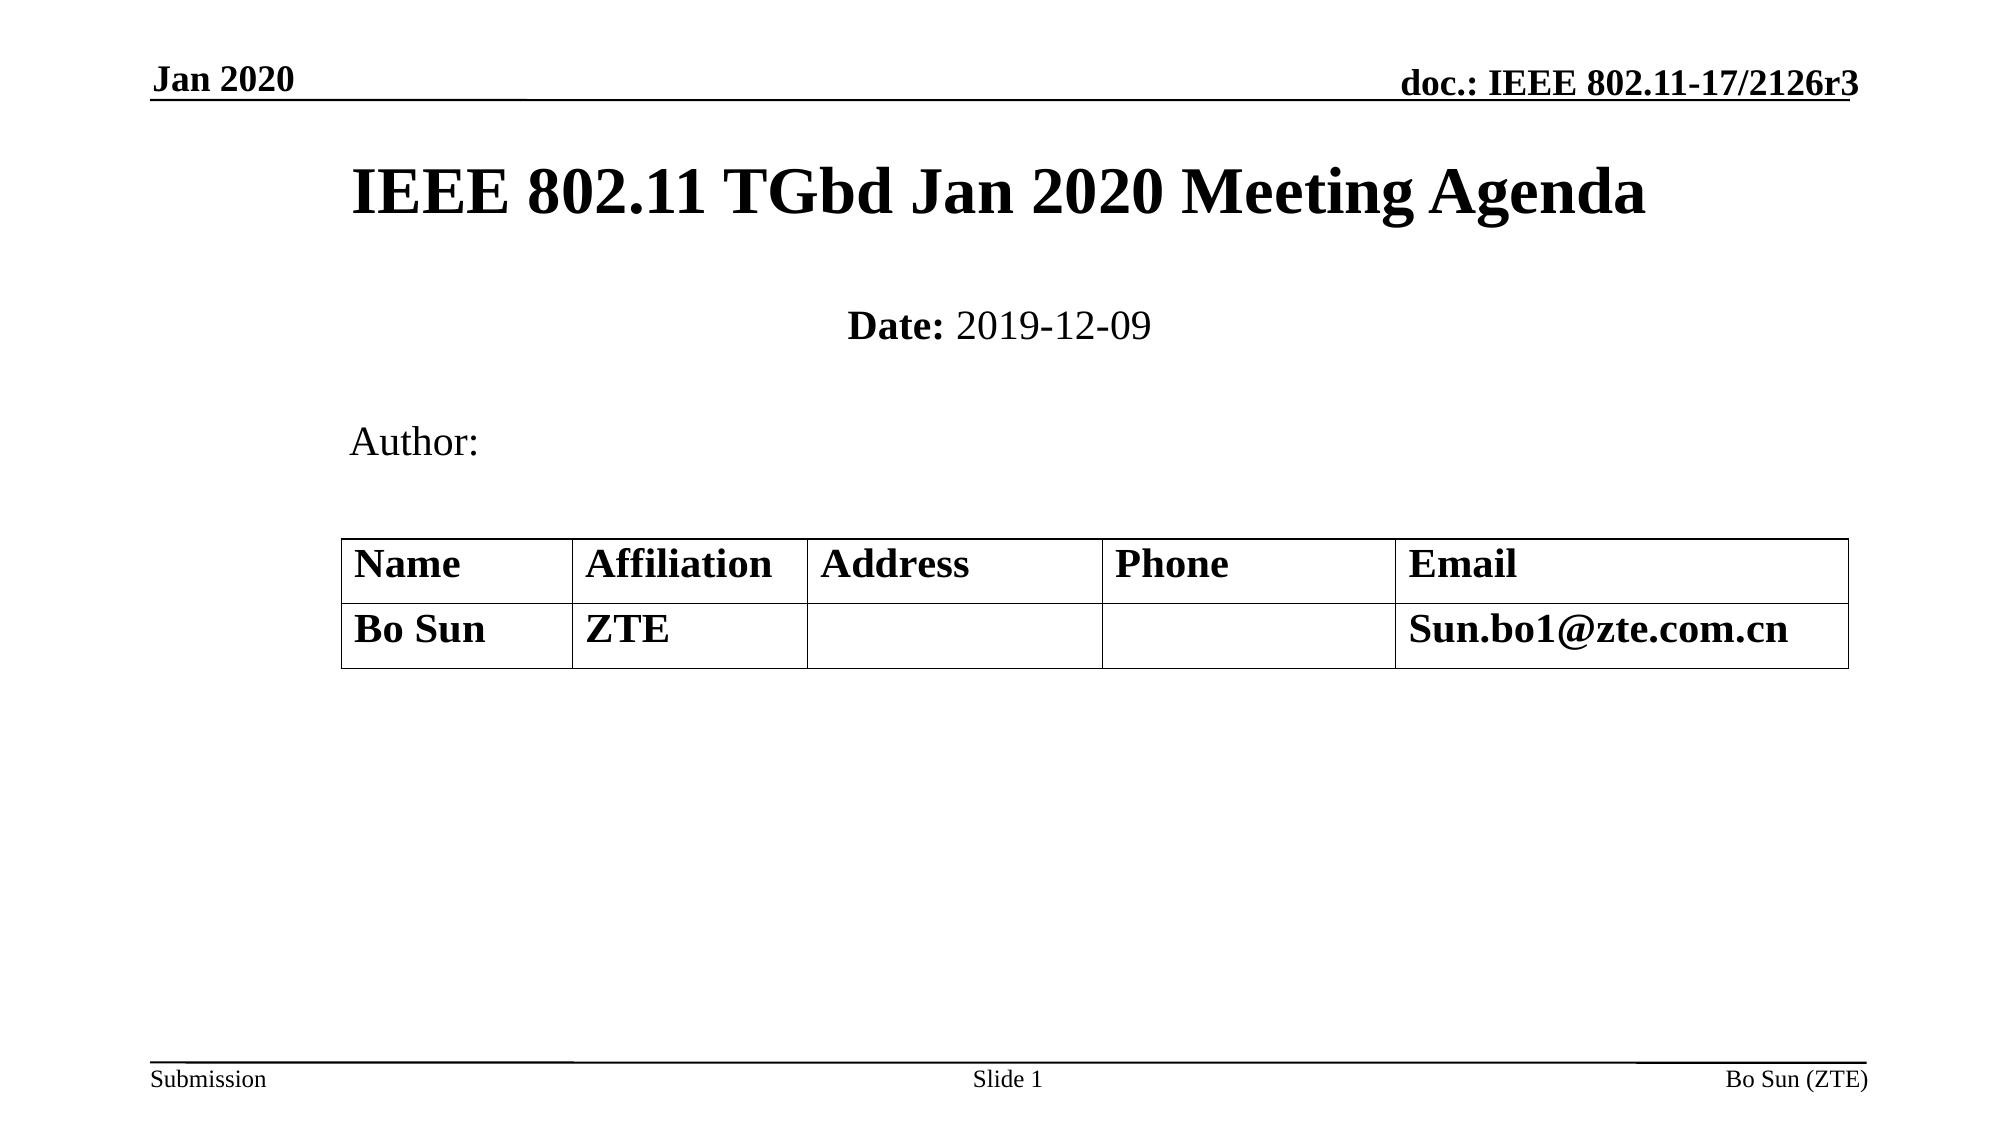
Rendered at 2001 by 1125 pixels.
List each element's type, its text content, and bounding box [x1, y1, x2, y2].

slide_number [152, 54, 563, 100]
footer Bo Sun (ZTE) [1171, 1061, 1869, 1093]
slide_number Slide [949, 1061, 1067, 1123]
text_box Date: 2019-12-09 [362, 290, 1638, 353]
text_box Author: [323, 406, 562, 469]
text_box IEEE 802.11 TGbd Jan 2020 Meeting Agenda [295, 99, 1705, 275]
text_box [323, 538, 1874, 723]
